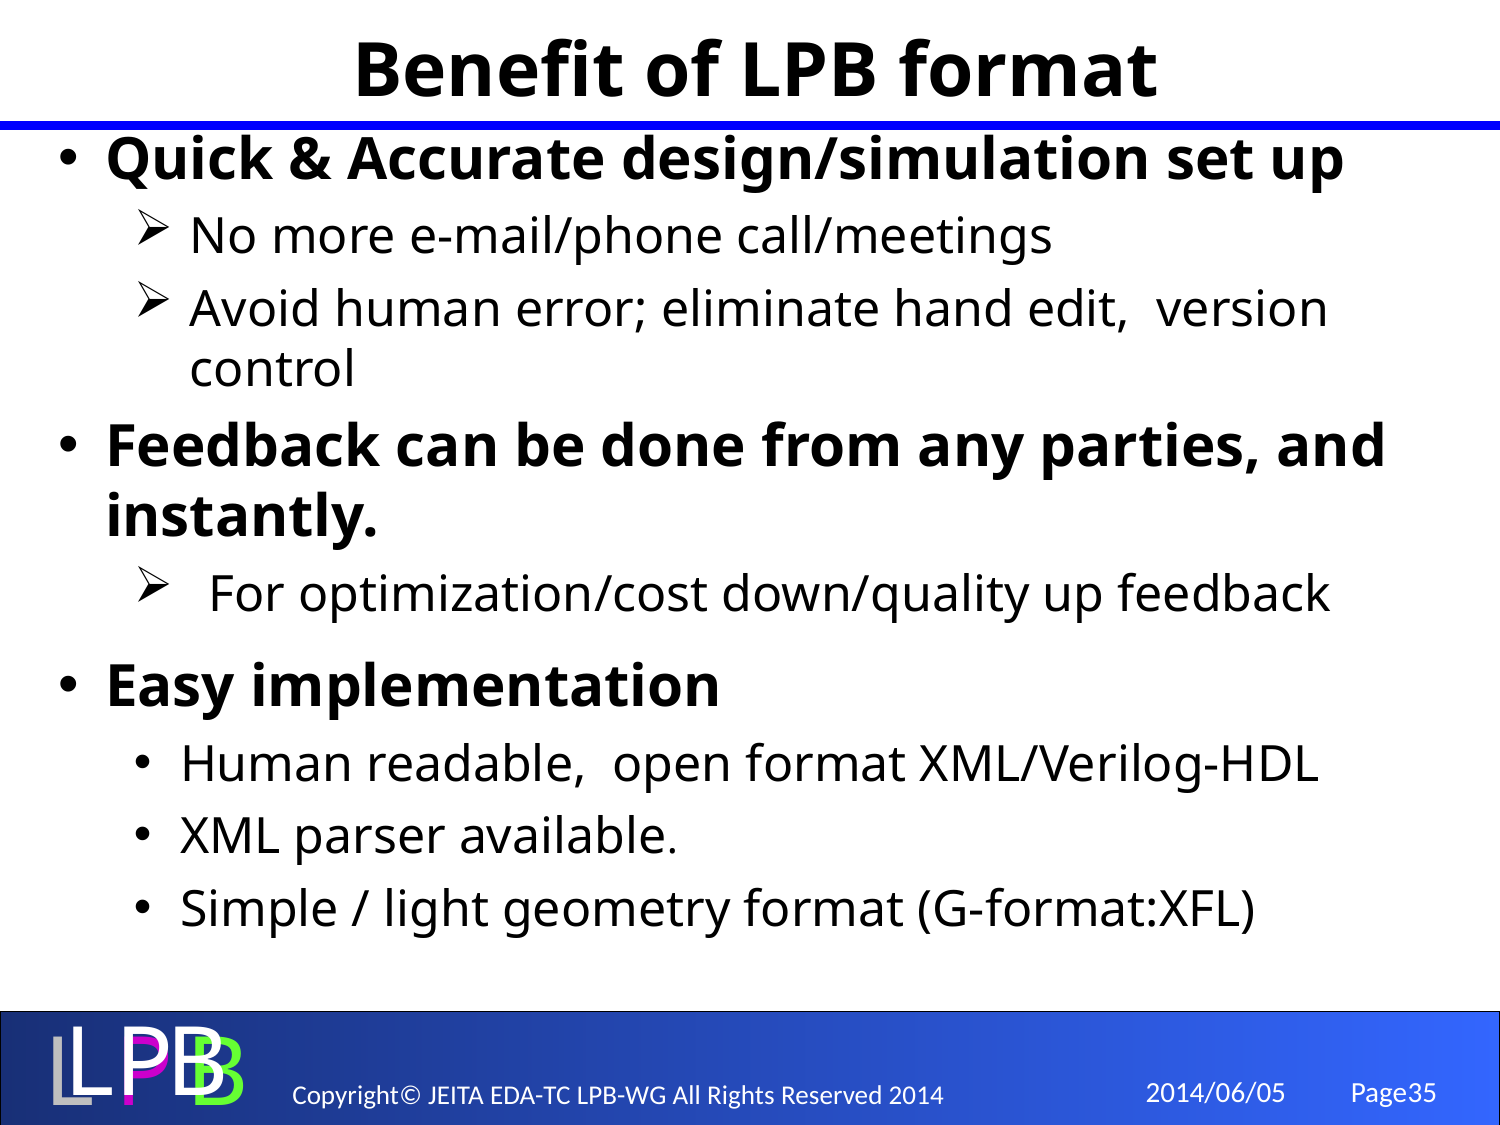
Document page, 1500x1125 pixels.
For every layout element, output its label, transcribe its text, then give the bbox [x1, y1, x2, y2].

title Benefit of LPB format [84, 19, 1428, 113]
text_box Quick & Accurate design/simulation set up No more e-mail/phone call/meetings Avoid human error; eliminate hand edit, version control Feedback can be done from any parties, and instantly. For optimization/cost down/quality up feedback Easy implementation Human readable, open format XML/Verilog-HDL XML parser available. Simple / light geometry format (G-format:XFL) [17, 113, 1465, 1006]
